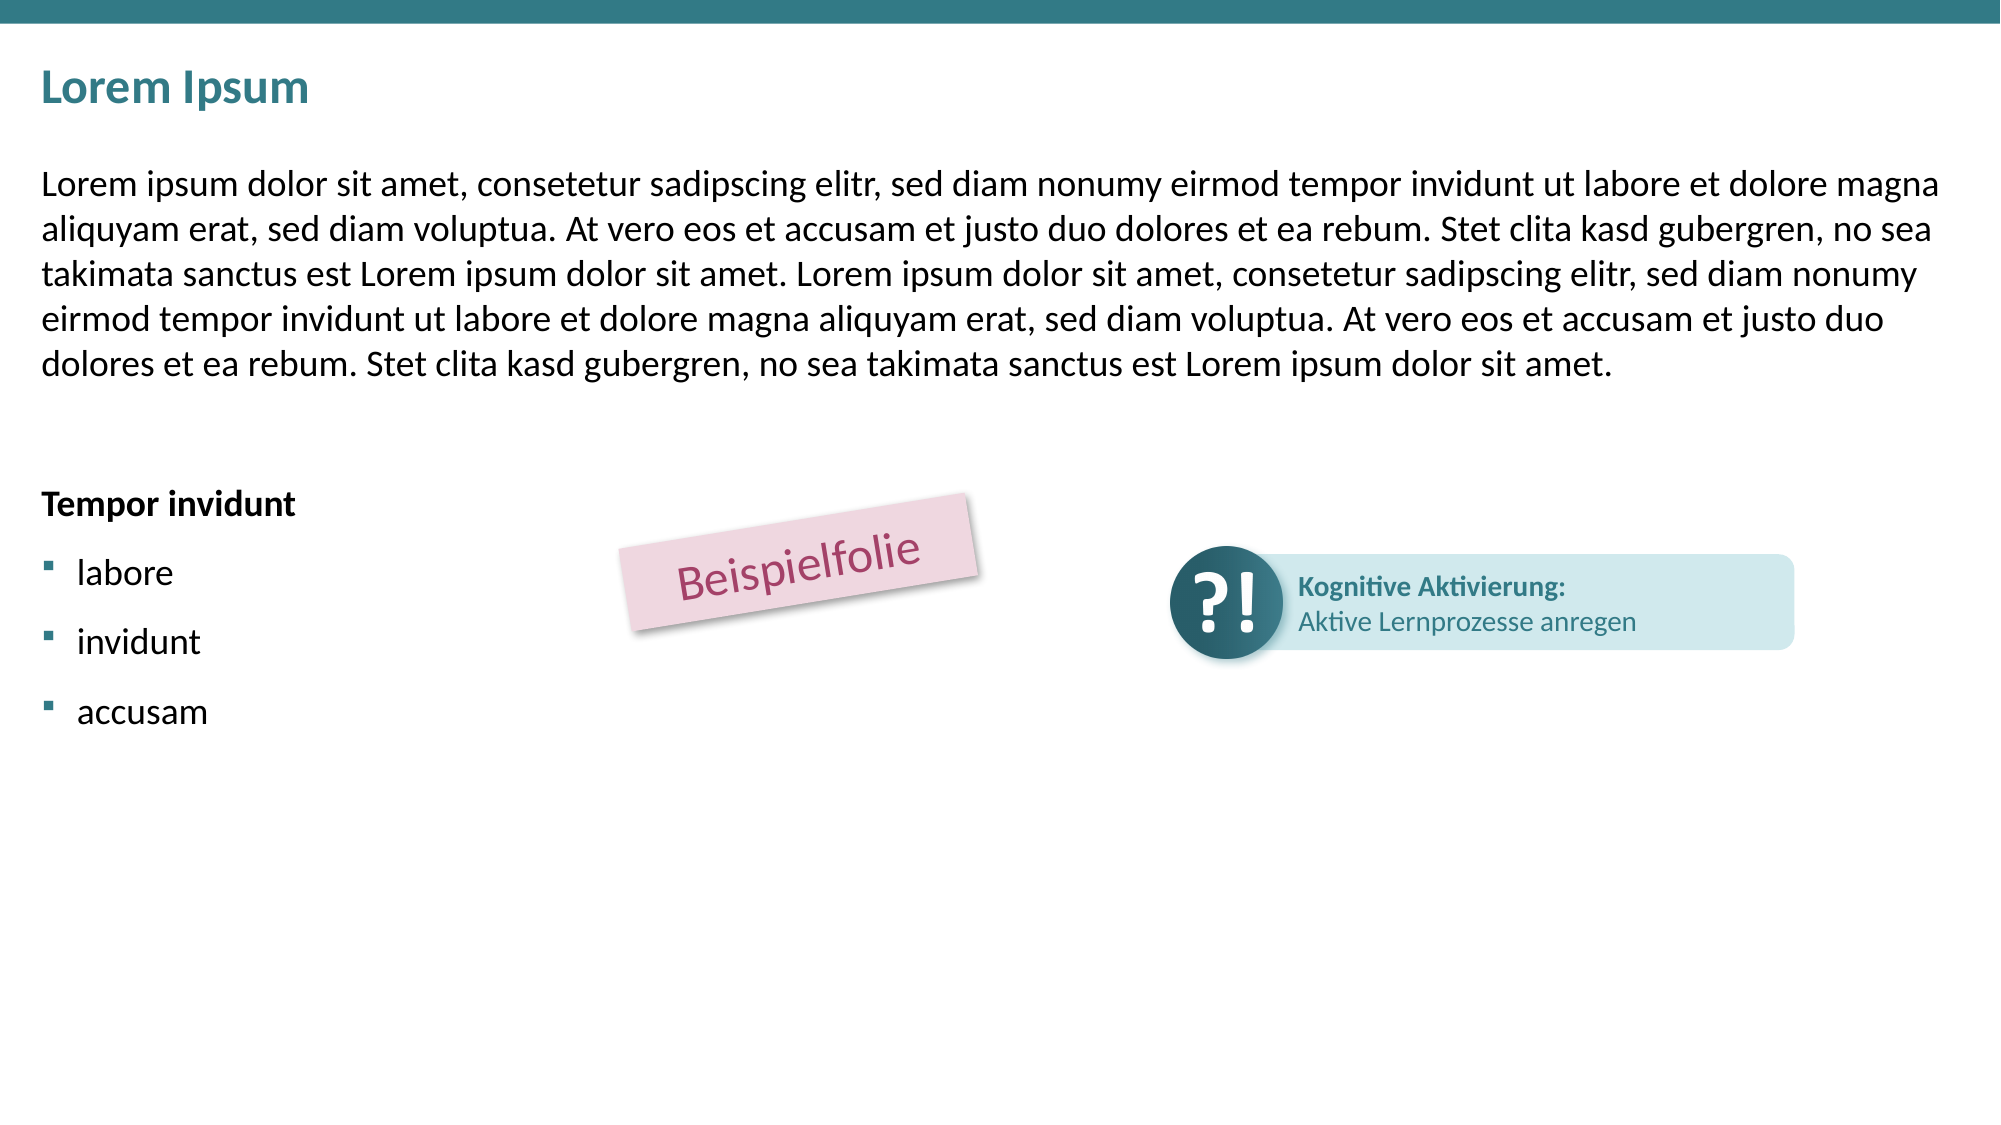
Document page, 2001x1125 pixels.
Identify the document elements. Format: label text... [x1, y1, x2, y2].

picture [1170, 545, 1283, 659]
list Lorem ipsum dolor sit amet, consetetur sadipscing elitr, sed diam nonumy eirmod tempor invidunt ut labore et dolore magna aliquyam erat, sed diam voluptua. At vero eos et accusam et justo duo dolores et ea rebum. Stet clita kasd gubergren, no sea takimata sanctus est Lorem ipsum dolor sit amet. Lorem ipsum dolor sit amet, consetetur sadipscing elitr, sed diam nonumy eirmod tempor invidunt ut labore et dolore magna aliquyam erat, sed diam voluptua. At vero eos et accusam et justo duo dolores et ea rebum. Stet clita kasd gubergren, no sea takimata sanctus est Lorem ipsum dolor sit amet. Tempor invidunt labore invidunt accusam [41, 159, 1959, 1075]
text_box Kognitive Aktivierung: Aktive Lernprozesse anregen [1291, 554, 1795, 651]
text_box Beispielfolie [618, 492, 979, 632]
title Lorem Ipsum [41, 53, 1959, 119]
